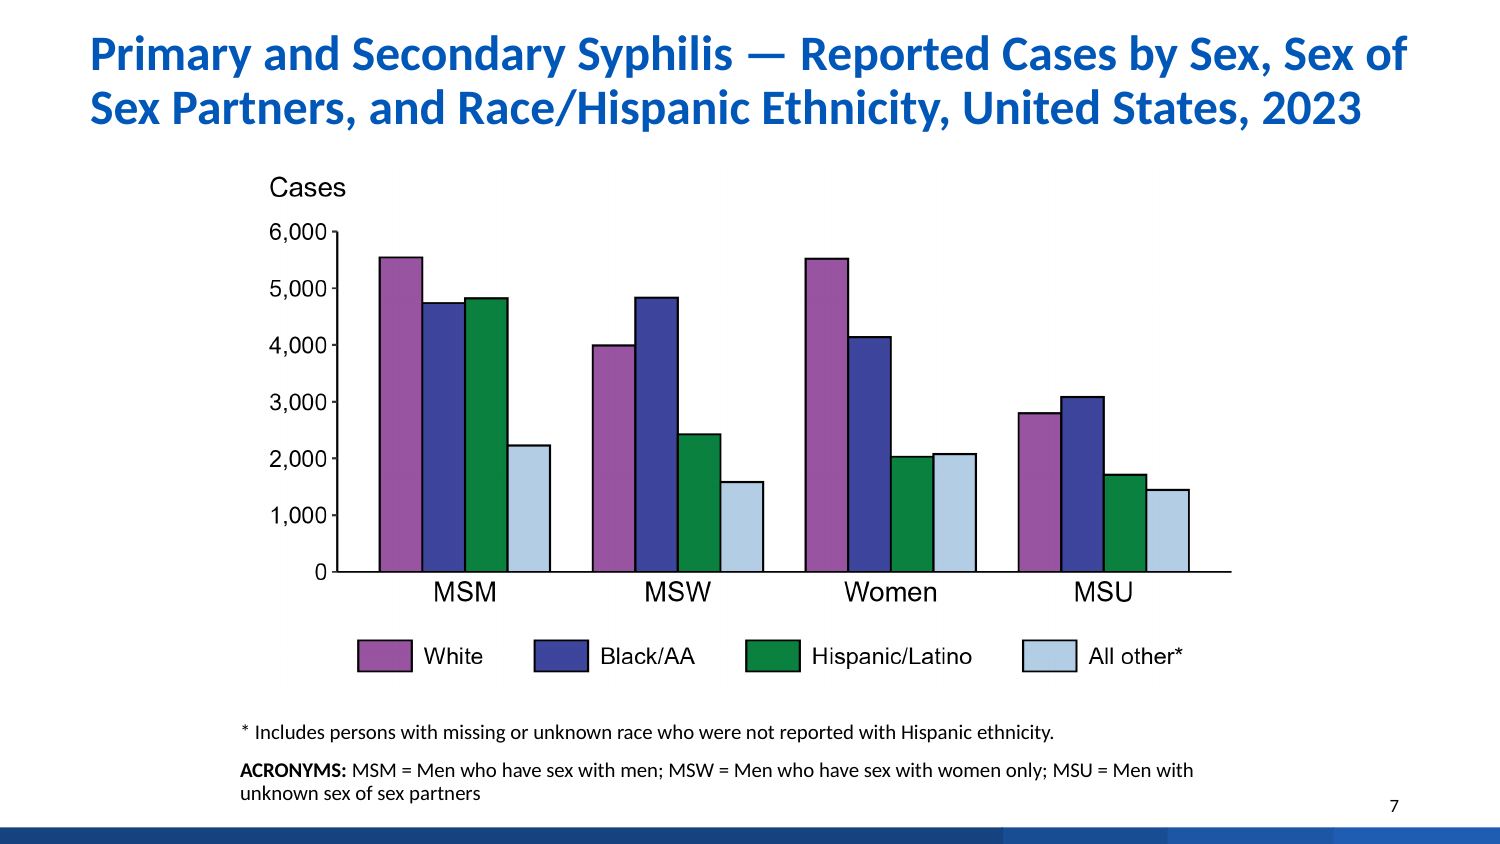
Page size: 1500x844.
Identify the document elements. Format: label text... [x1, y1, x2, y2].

list * Includes persons with missing or unknown race who were not reported with Hispanic ethnicity. ACRONYMS: MSM = Men who have sex with men; MSW = Men who have sex with women only; MSU = Men with unknown sex of sex partners [225, 714, 1275, 820]
picture [258, 166, 1242, 694]
title Primary and Secondary Syphilis — Reported Cases by Sex, Sex of Sex Partners, and Race/Hispanic Ethnicity, United States, 2023 [75, 19, 1425, 144]
